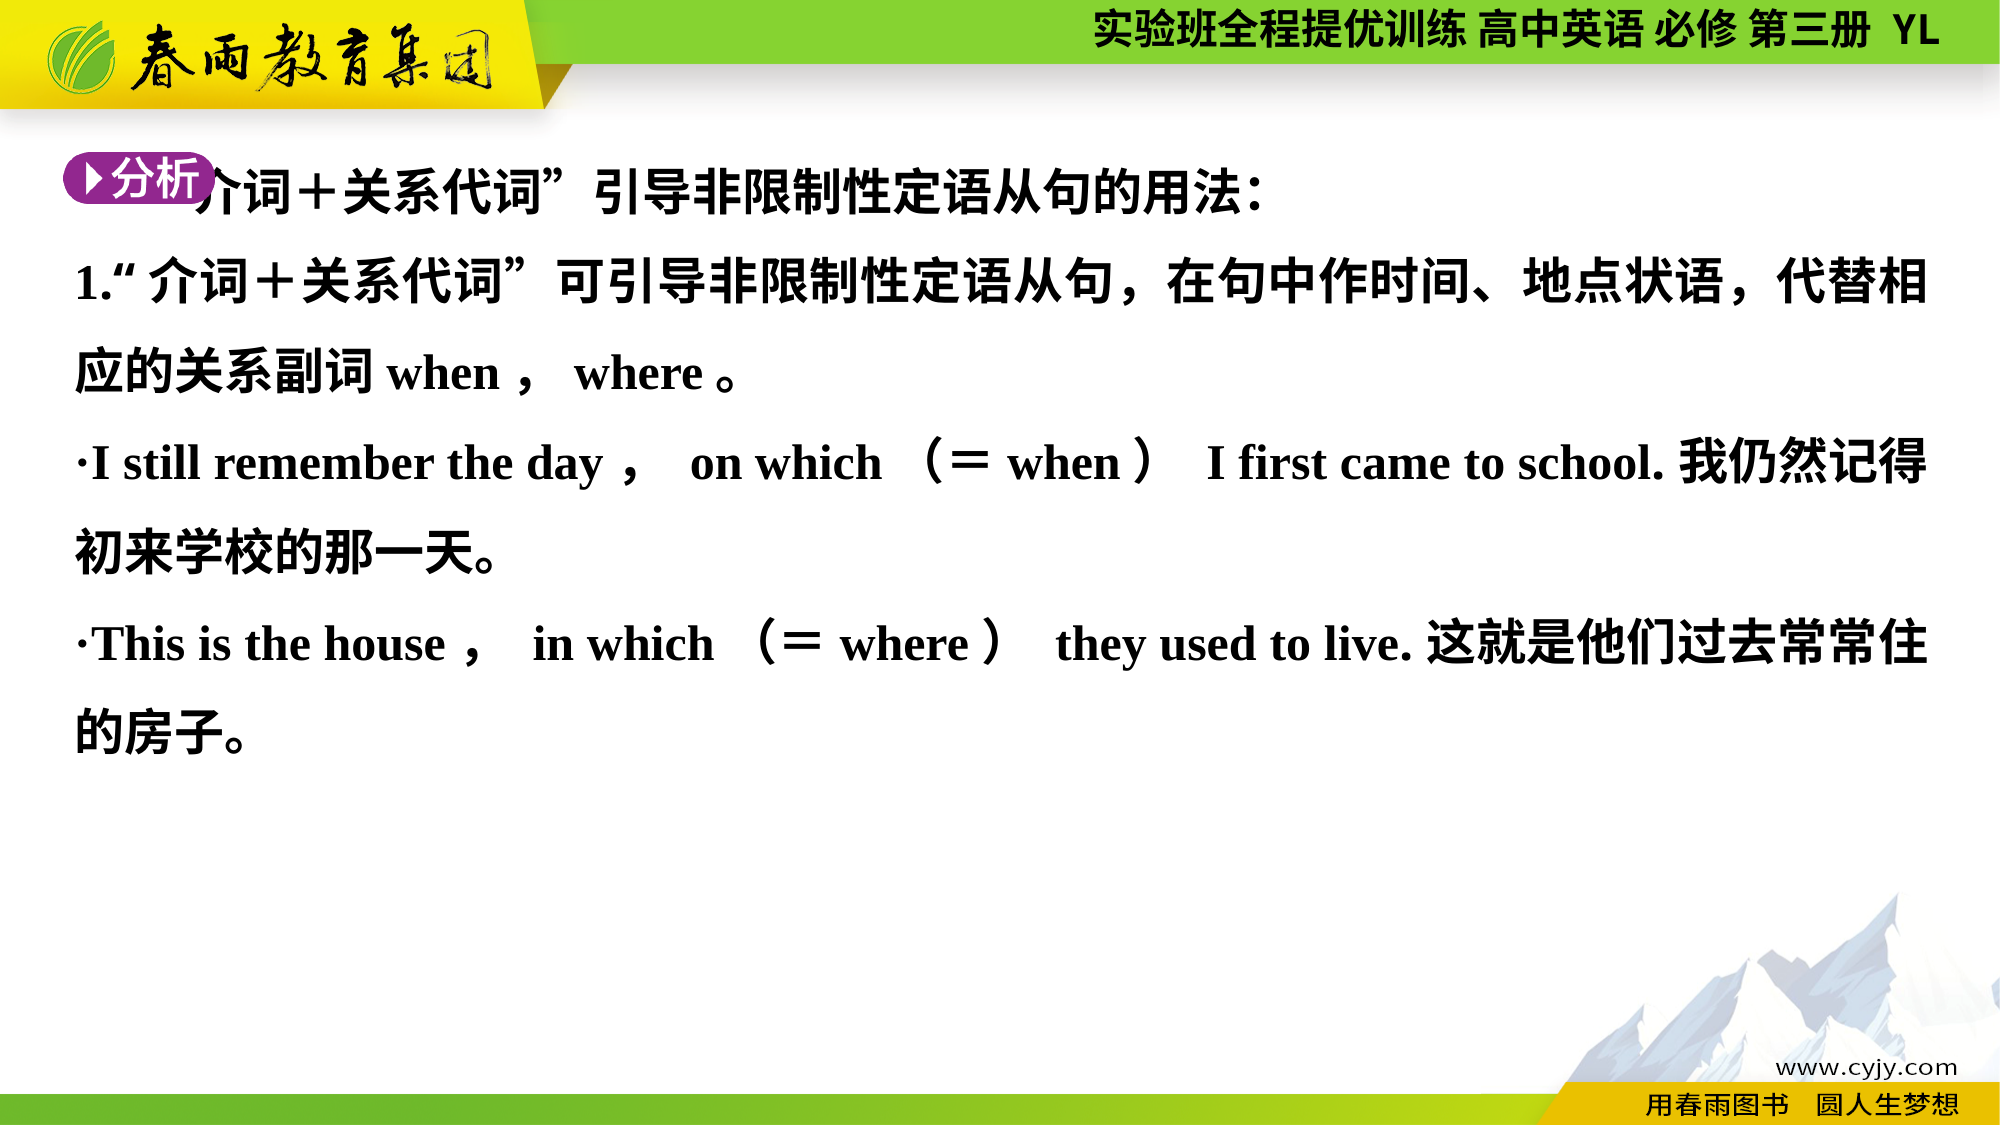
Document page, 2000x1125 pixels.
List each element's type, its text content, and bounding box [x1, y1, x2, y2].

picture [0, 0, 2000, 1125]
list “介词＋关系代词”引导非限制性定语从句的用法： 1.“介词＋关系代词”可引导非限制性定语从句，在句中作时间、地点状语，代替相应的关系副词when，where。 ·I still remember the day， on which（＝when） I first came to school.我仍然记得初来学校的那一天。 ·This is the house， in which（＝where） they used to live.这就是他们过去常常住的房子。 [59, 122, 1944, 774]
